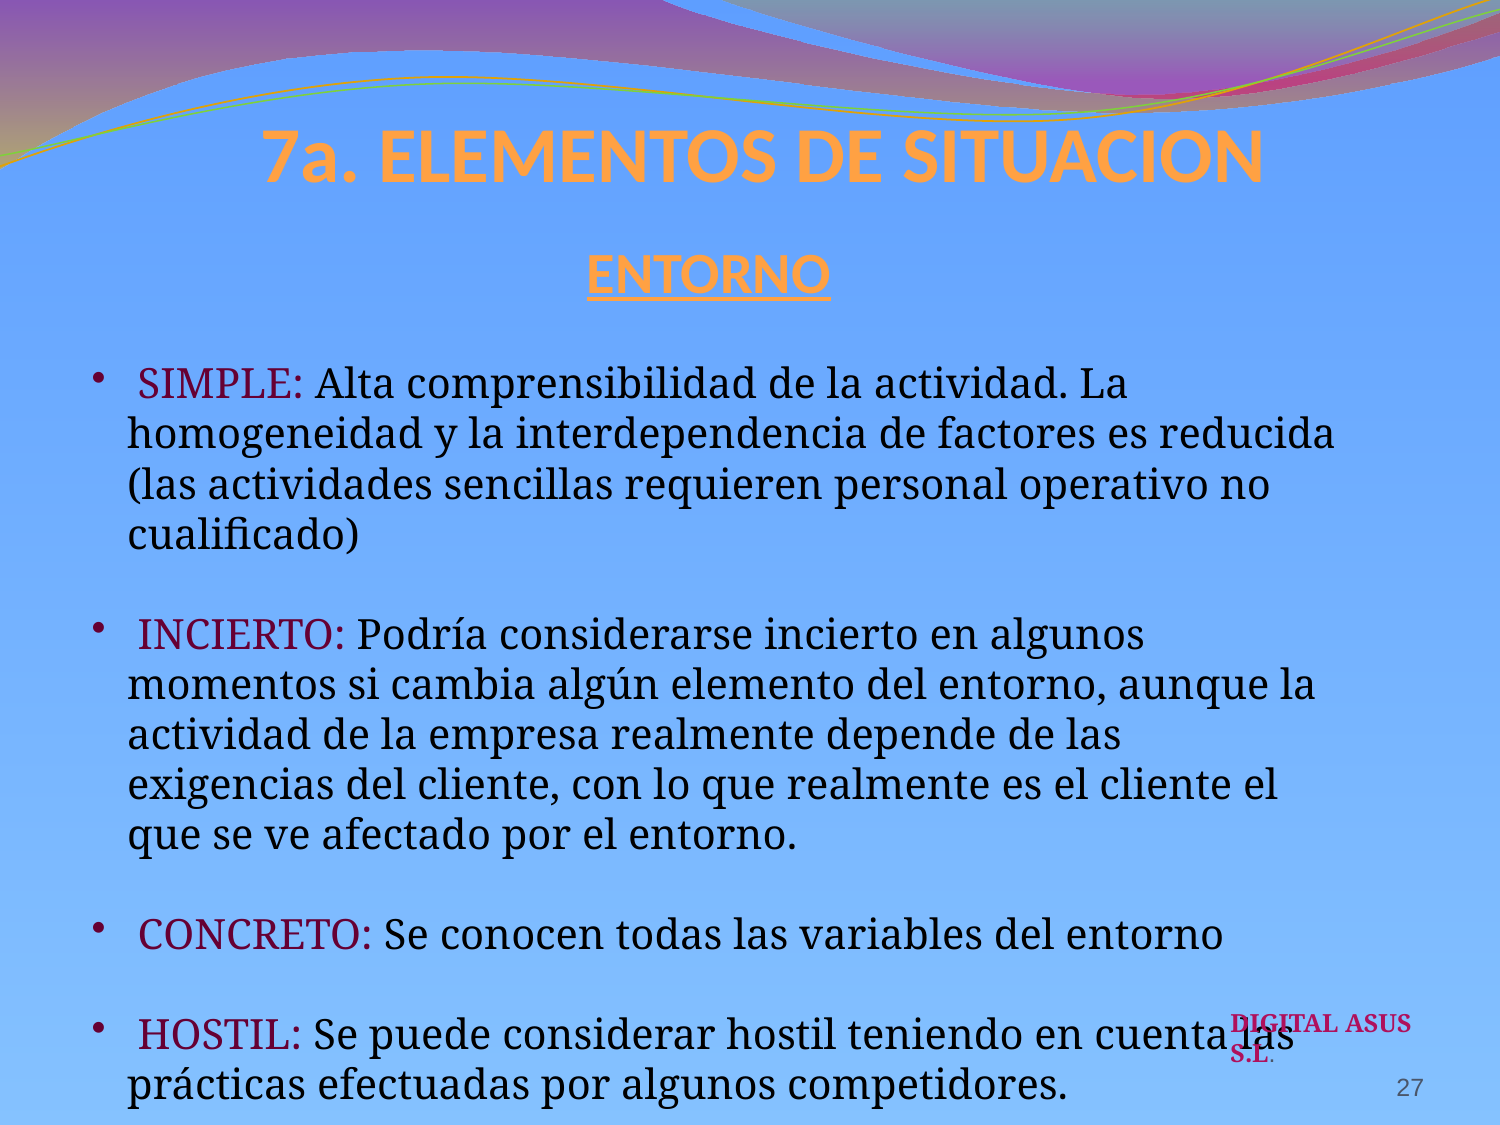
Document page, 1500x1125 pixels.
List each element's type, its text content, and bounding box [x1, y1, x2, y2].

text_box SIMPLE: Alta comprensibilidad de la actividad. La homogeneidad y la interdependencia de factores es reducida (las actividades sencillas requieren personal operativo no cualificado) INCIERTO: Podría considerarse incierto en algunos momentos si cambia algún elemento del entorno, aunque la actividad de la empresa realmente depende de las exigencias del cliente, con lo que realmente es el cliente el que se ve afectado por el entorno. CONCRETO: Se conocen todas las variables del entorno HOSTIL: Se puede considerar hostil teniendo en cuenta las prácticas efectuadas por algunos competidores. [76, 349, 1353, 1125]
slide_number 27 [1074, 1023, 1425, 1102]
text_box ENTORNO [395, 231, 1022, 305]
text_box Flexibilidad: [704, 13, 773, 18]
text_box 7a. ELEMENTOS DE SITUACION [88, 90, 1439, 199]
text_box DIGITAL ASUS S.L. [1230, 1019, 1453, 1068]
